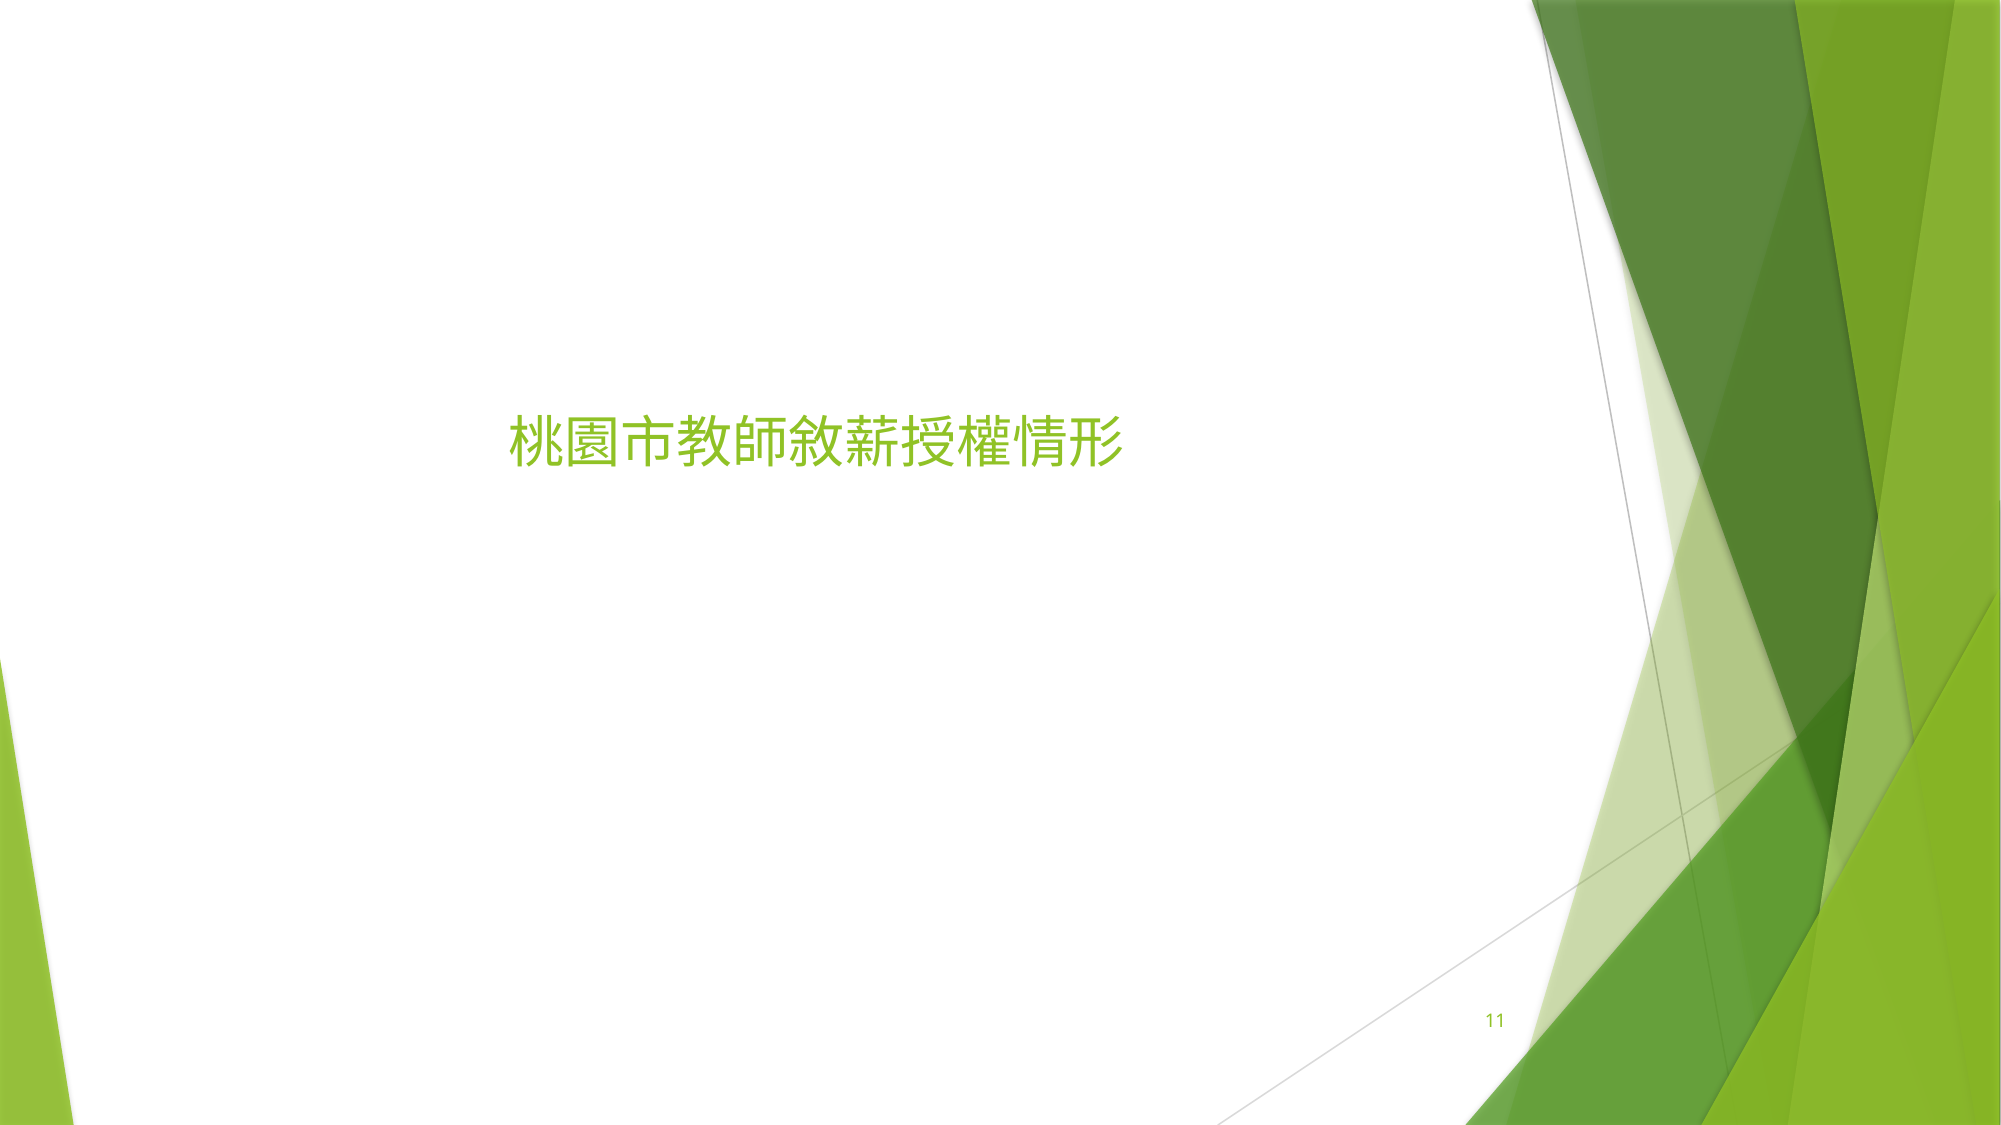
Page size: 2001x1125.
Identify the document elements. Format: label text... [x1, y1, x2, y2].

slide_number 11 [1409, 991, 1522, 1051]
title 桃園市教師敘薪授權情形 [111, 398, 1522, 616]
